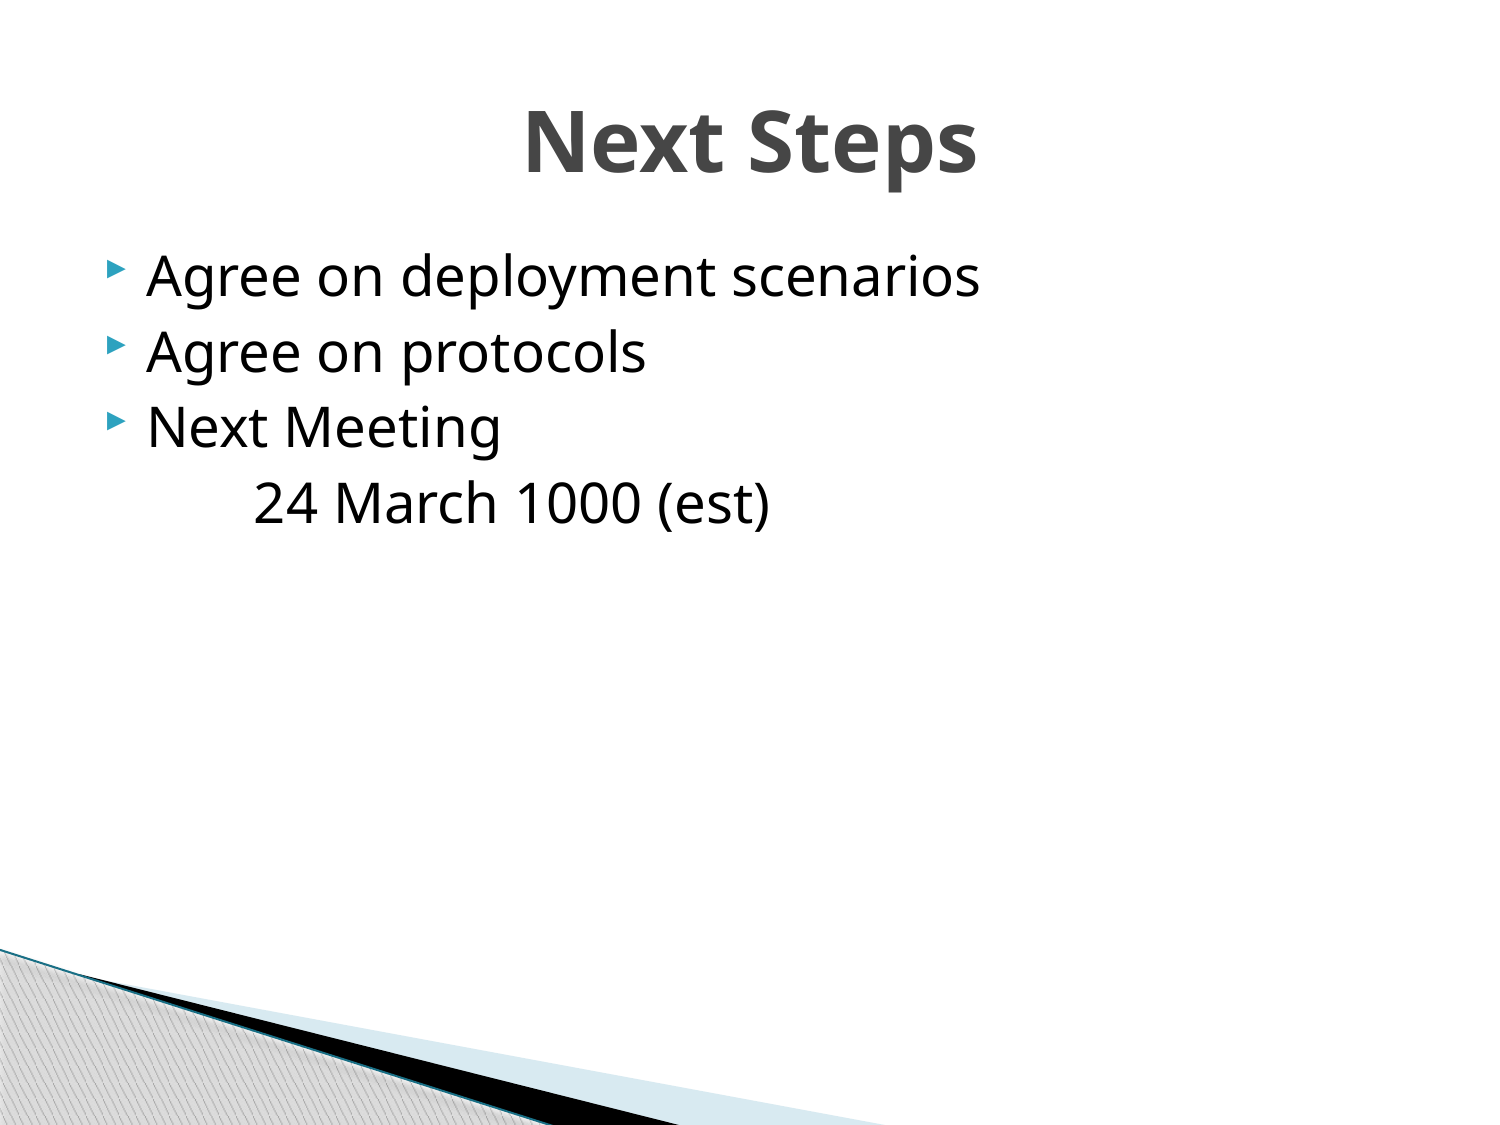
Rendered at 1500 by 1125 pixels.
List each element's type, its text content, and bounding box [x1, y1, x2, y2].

list Agree on deployment scenarios Agree on protocols Next Meeting 24 March 1000 (est) [71, 232, 1474, 955]
title Next Steps [75, 45, 1425, 233]
